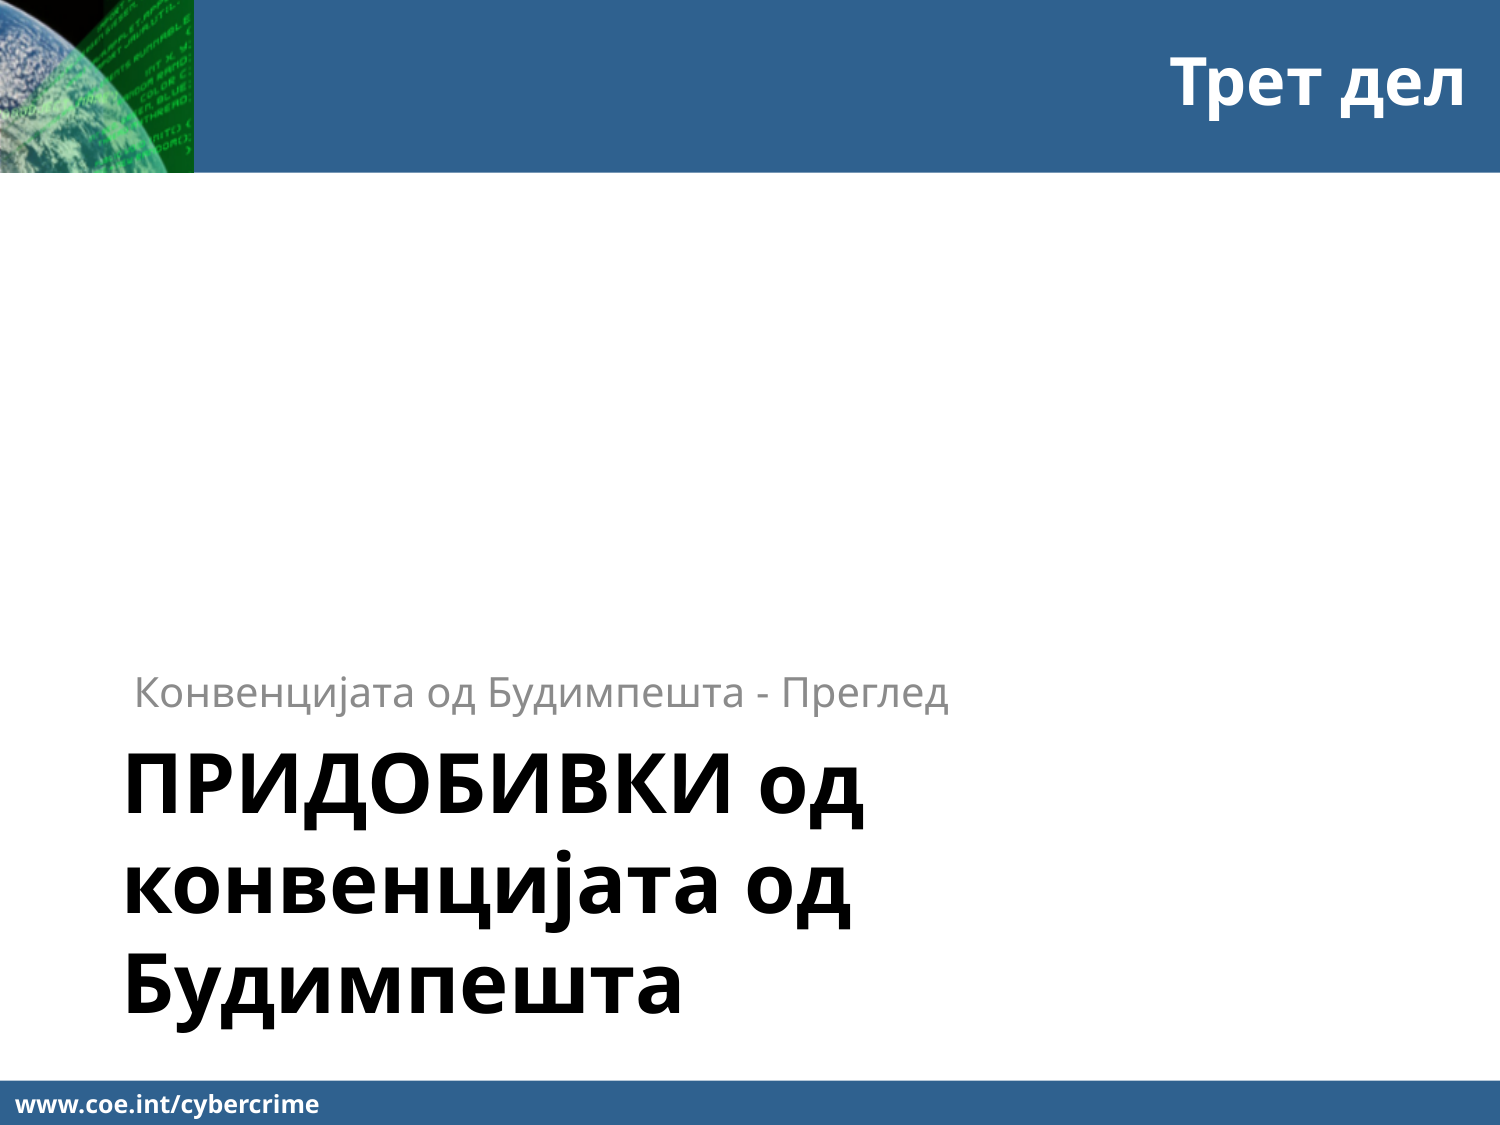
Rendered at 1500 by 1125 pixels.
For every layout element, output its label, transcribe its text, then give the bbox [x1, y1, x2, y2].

text_box www.coe.int/cybercrime [0, 1079, 1500, 1125]
picture [0, 0, 194, 173]
title Придобивки од конвенцијата од Будимпешта [106, 722, 1412, 947]
list Конвенцијата од Будимпешта - Преглед [118, 476, 1394, 723]
text_box Трет дел [230, 31, 1483, 126]
text_box [197, 0, 1500, 175]
